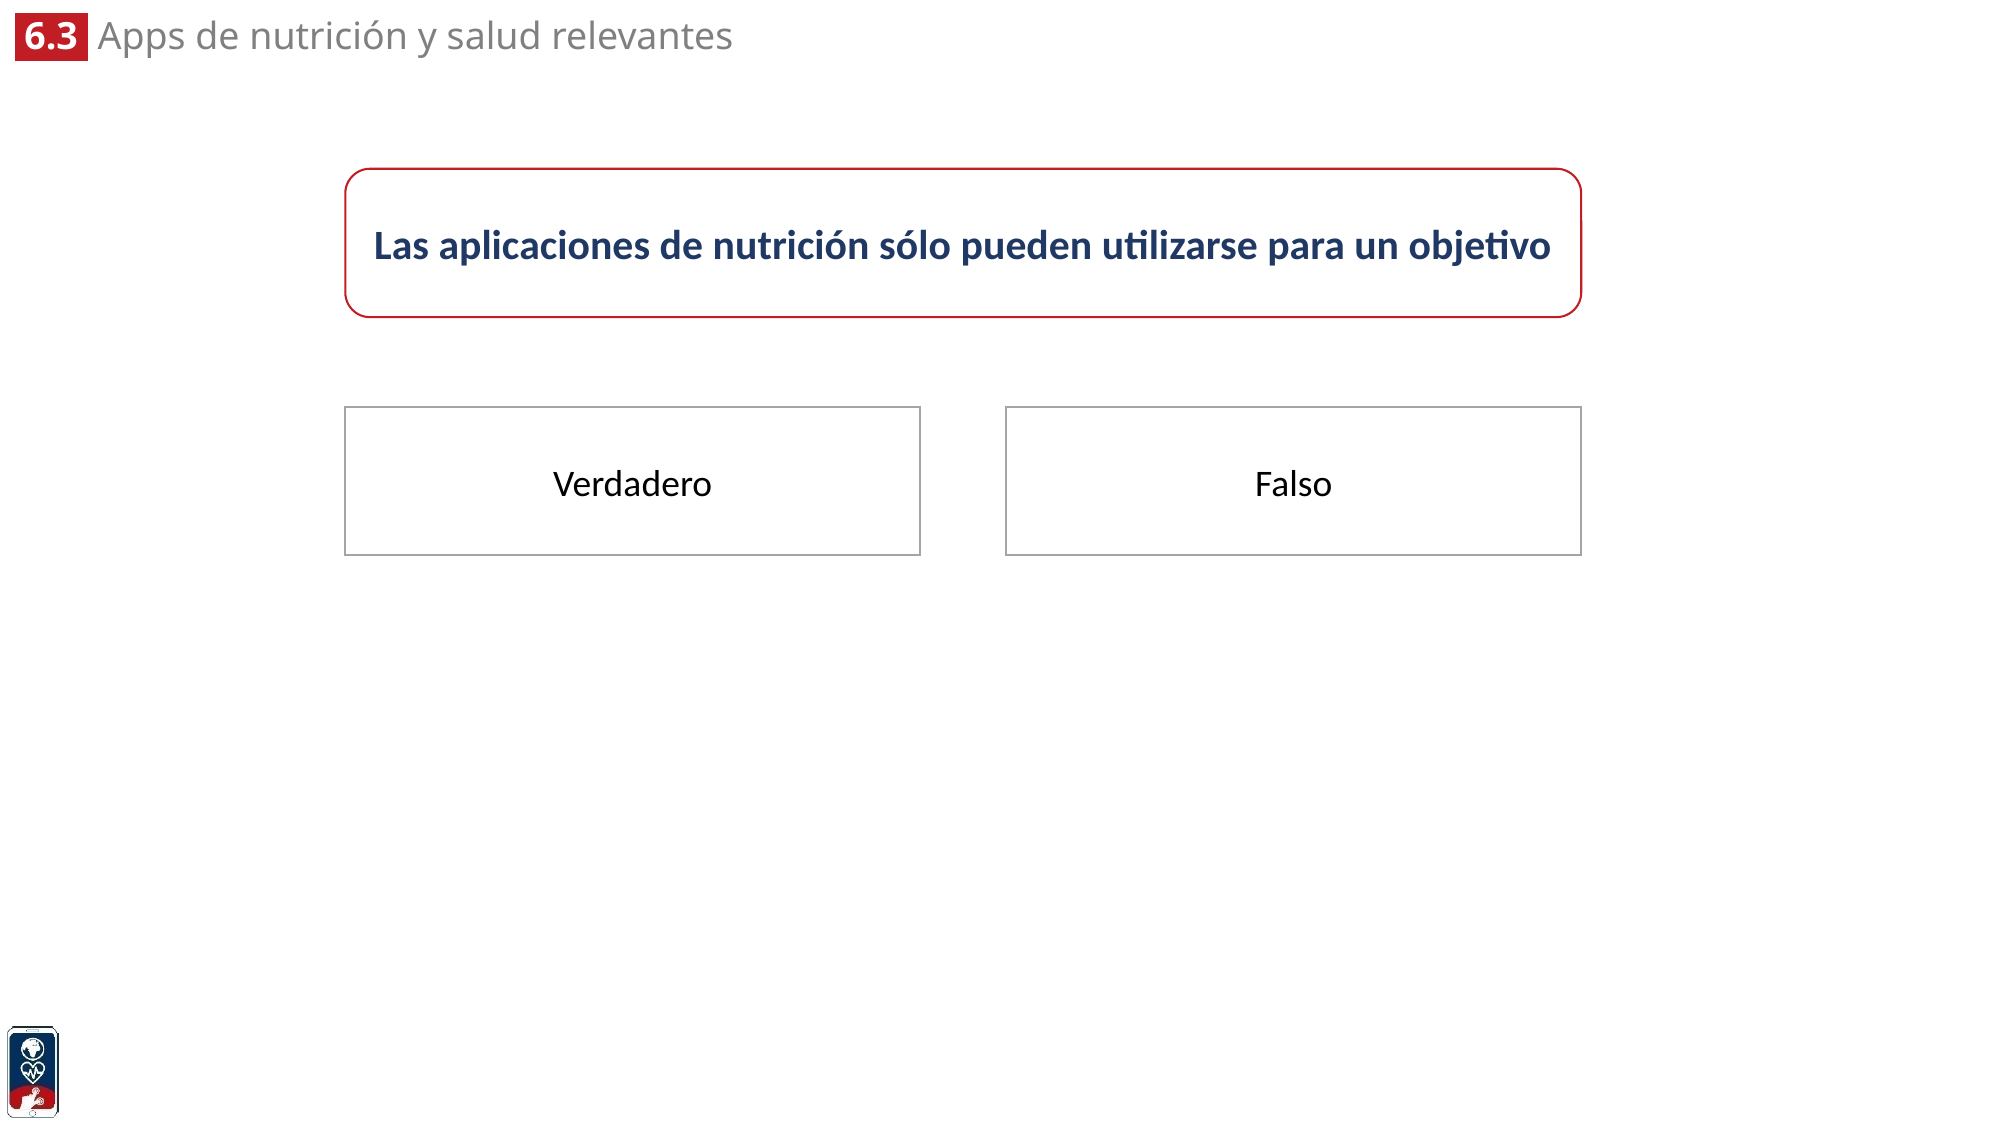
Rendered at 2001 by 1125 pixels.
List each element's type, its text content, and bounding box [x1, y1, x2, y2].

text_box Verdadero [344, 406, 921, 556]
picture [7, 1026, 59, 1118]
text_box Falso [1005, 406, 1582, 556]
text_box Las aplicaciones de nutrición sólo pueden utilizarse para un objetivo [344, 167, 1583, 319]
